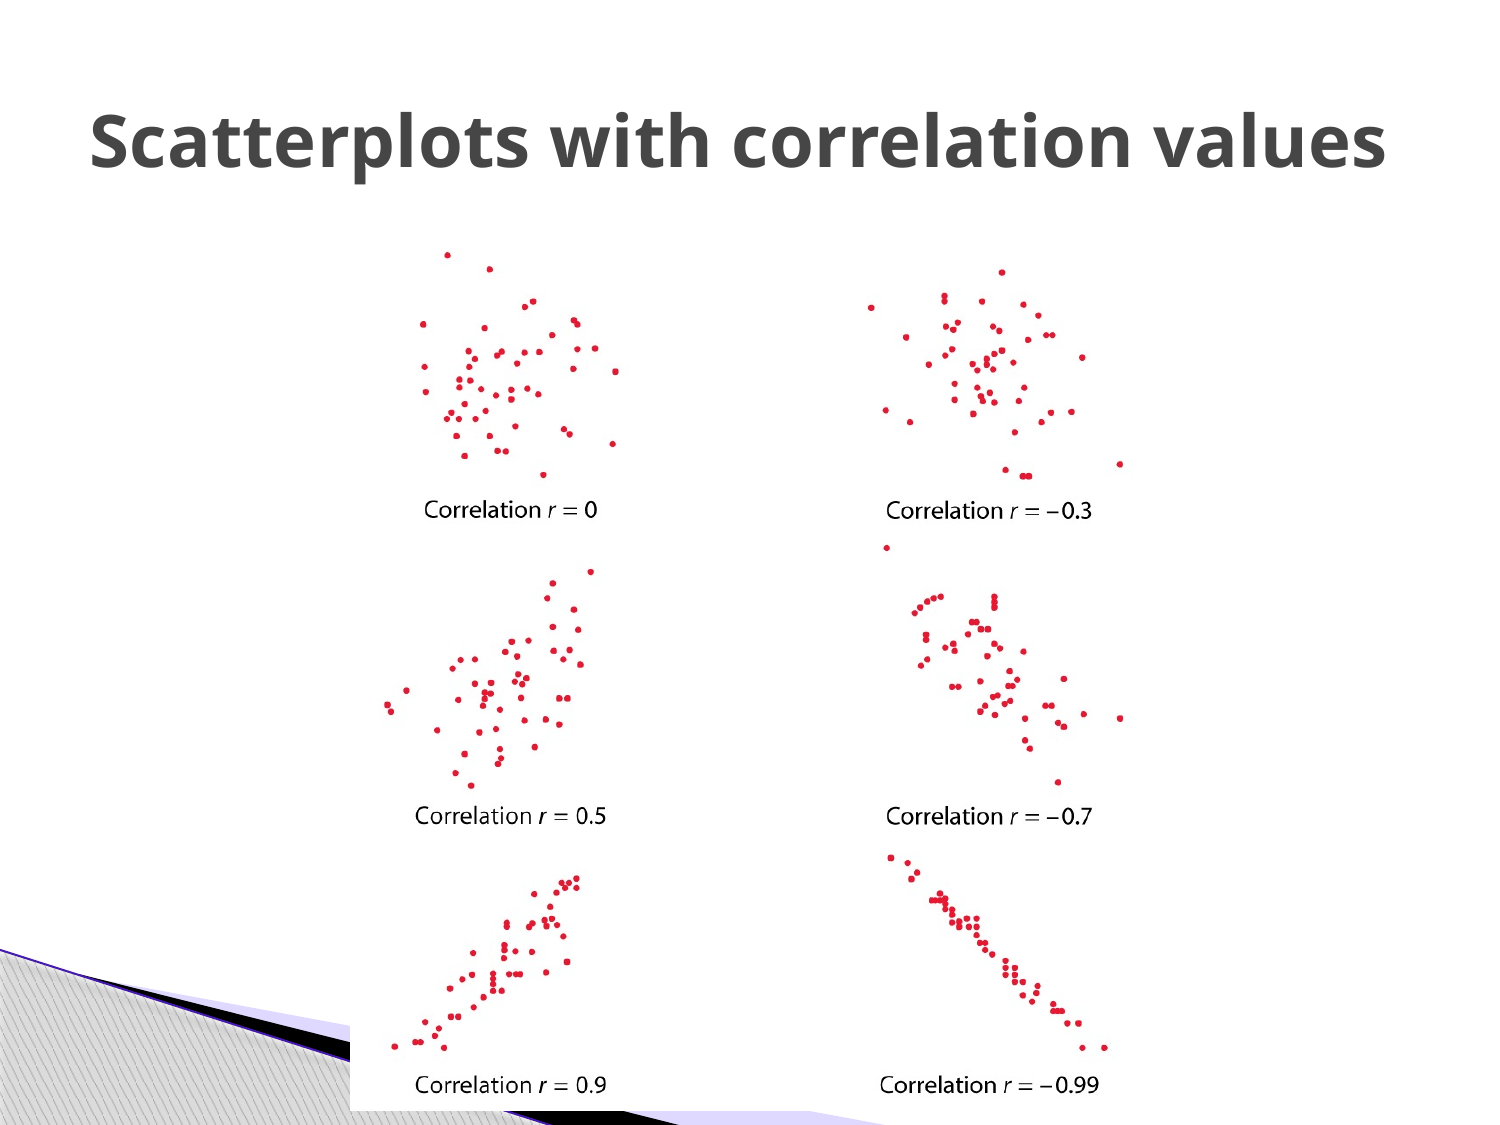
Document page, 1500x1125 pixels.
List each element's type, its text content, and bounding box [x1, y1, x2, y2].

picture [349, 237, 1151, 1112]
title Scatterplots with correlation values [75, 45, 1425, 233]
